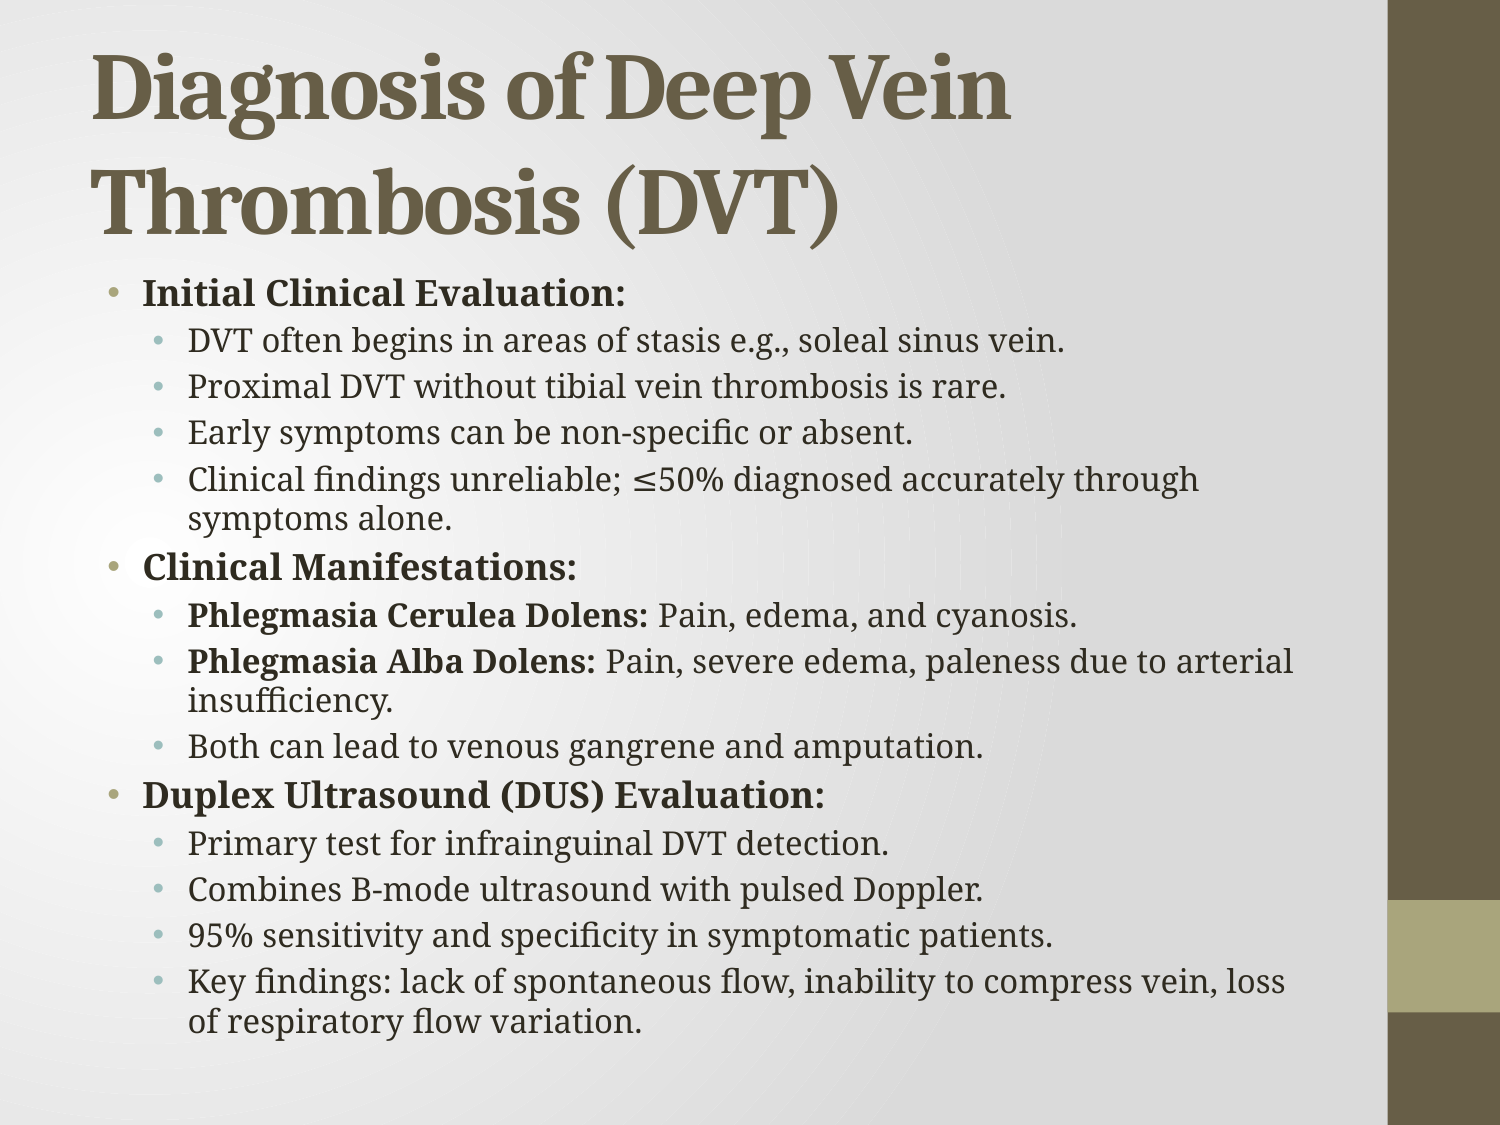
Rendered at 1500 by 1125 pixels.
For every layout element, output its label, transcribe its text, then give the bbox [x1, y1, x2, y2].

list Initial Clinical Evaluation: DVT often begins in areas of stasis e.g., soleal sinus vein. Proximal DVT without tibial vein thrombosis is rare. Early symptoms can be non-specific or absent. Clinical findings unreliable; ≤50% diagnosed accurately through symptoms alone. Clinical Manifestations: Phlegmasia Cerulea Dolens: Pain, edema, and cyanosis. Phlegmasia Alba Dolens: Pain, severe edema, paleness due to arterial insufficiency. Both can lead to venous gangrene and amputation. Duplex Ultrasound (DUS) Evaluation: Primary test for infrainguinal DVT detection. Combines B-mode ultrasound with pulsed Doppler. 95% sensitivity and specificity in symptomatic patients. Key findings: lack of spontaneous flow, inability to compress vein, loss of respiratory flow variation. [75, 262, 1325, 1050]
title Diagnosis of Deep Vein Thrombosis (DVT) [75, 45, 1325, 233]
